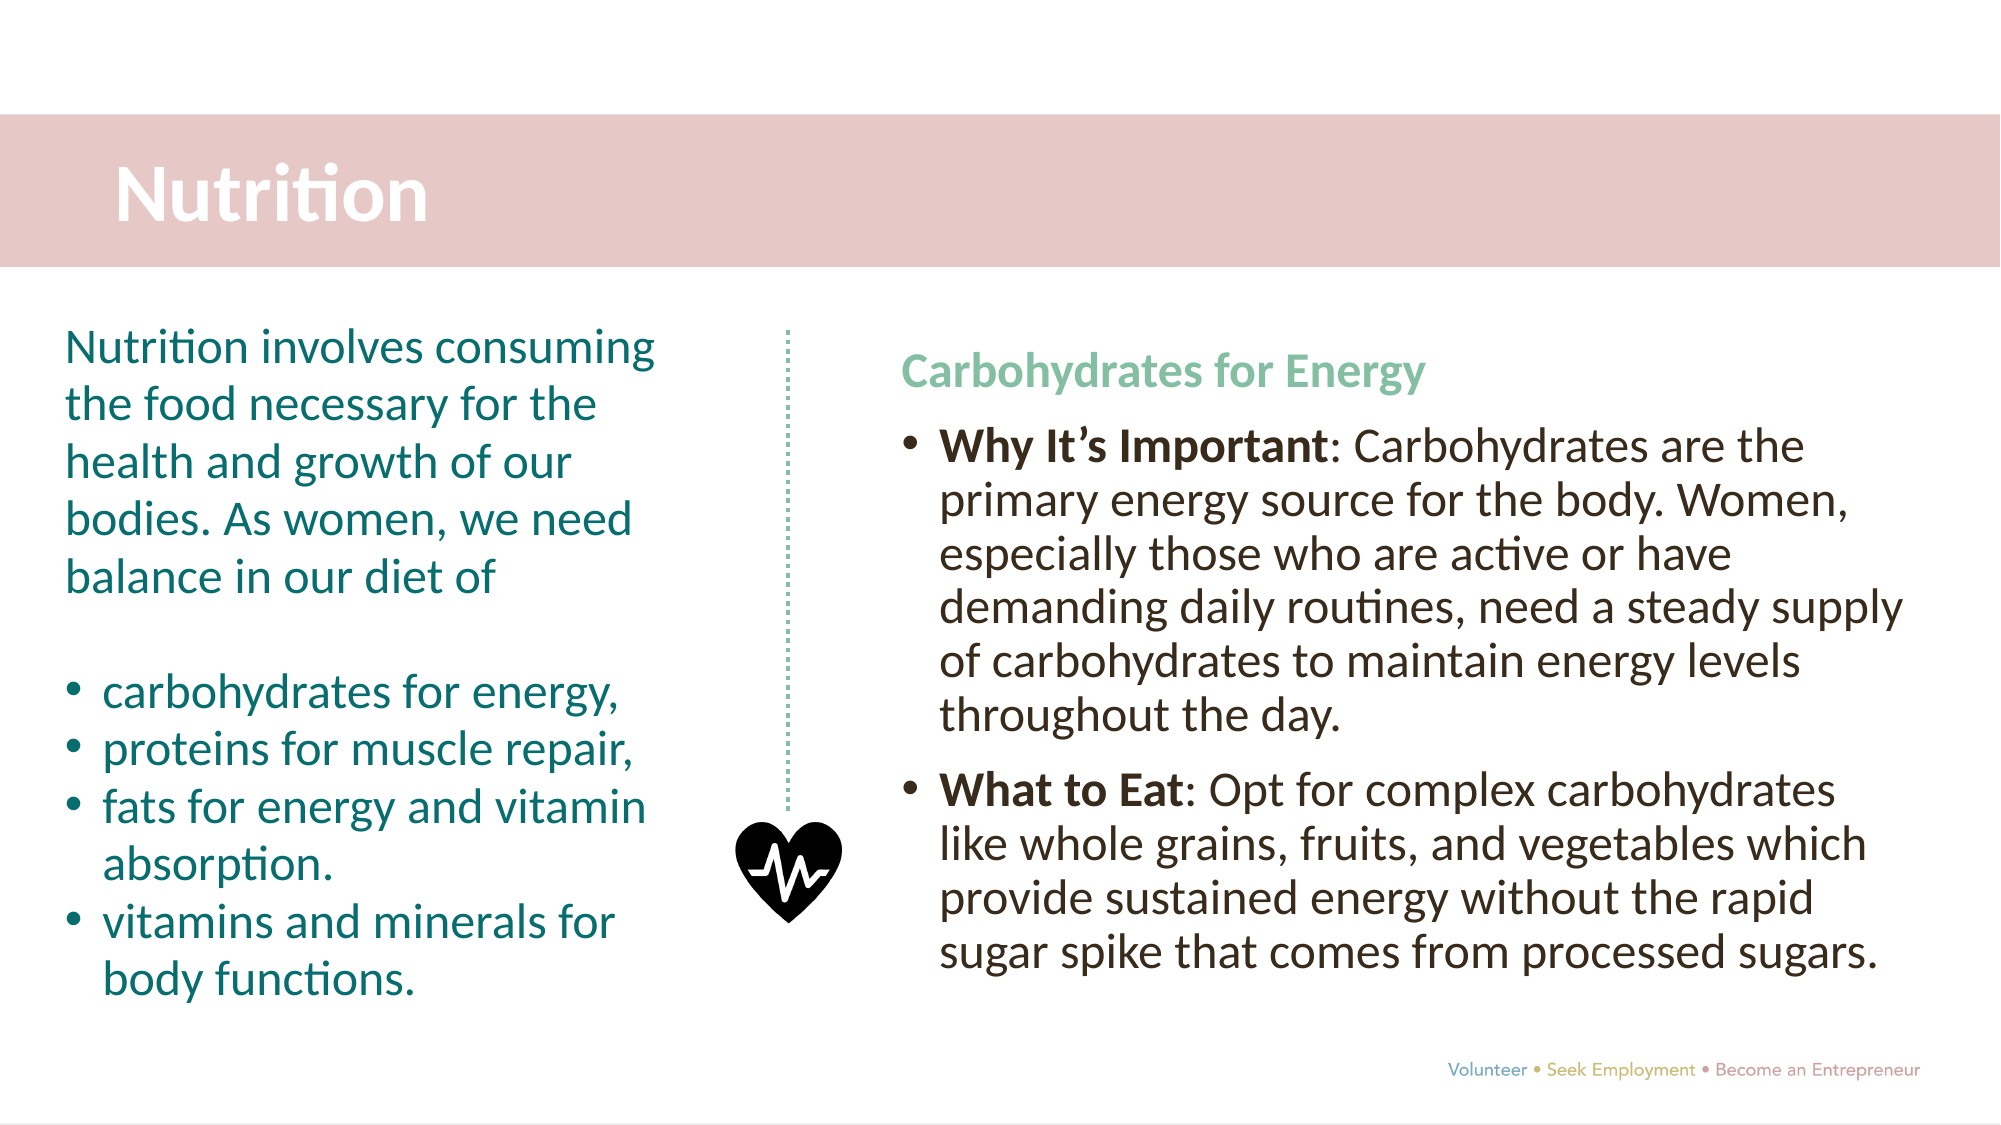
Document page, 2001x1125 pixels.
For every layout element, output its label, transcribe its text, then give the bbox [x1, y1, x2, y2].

text_box Nutrition [99, 147, 1312, 290]
picture [713, 797, 864, 948]
text_box Nutrition involves consuming the food necessary for the health and growth of our bodies. As women, we need balance in our diet of carbohydrates for energy, proteins for muscle repair, fats for energy and vitamin absorption. vitamins and minerals for body functions. [50, 308, 735, 933]
picture [1418, 1046, 1971, 1103]
text_box Carbohydrates for Energy Why It’s Important: Carbohydrates are the primary energy source for the body. Women, especially those who are active or have demanding daily routines, need a steady supply of carbohydrates to maintain energy levels throughout the day. What to Eat: Opt for complex carbohydrates like whole grains, fruits, and vegetables which provide sustained energy without the rapid sugar spike that comes from processed sugars. [886, 336, 1922, 961]
text_box [0, 113, 2000, 268]
